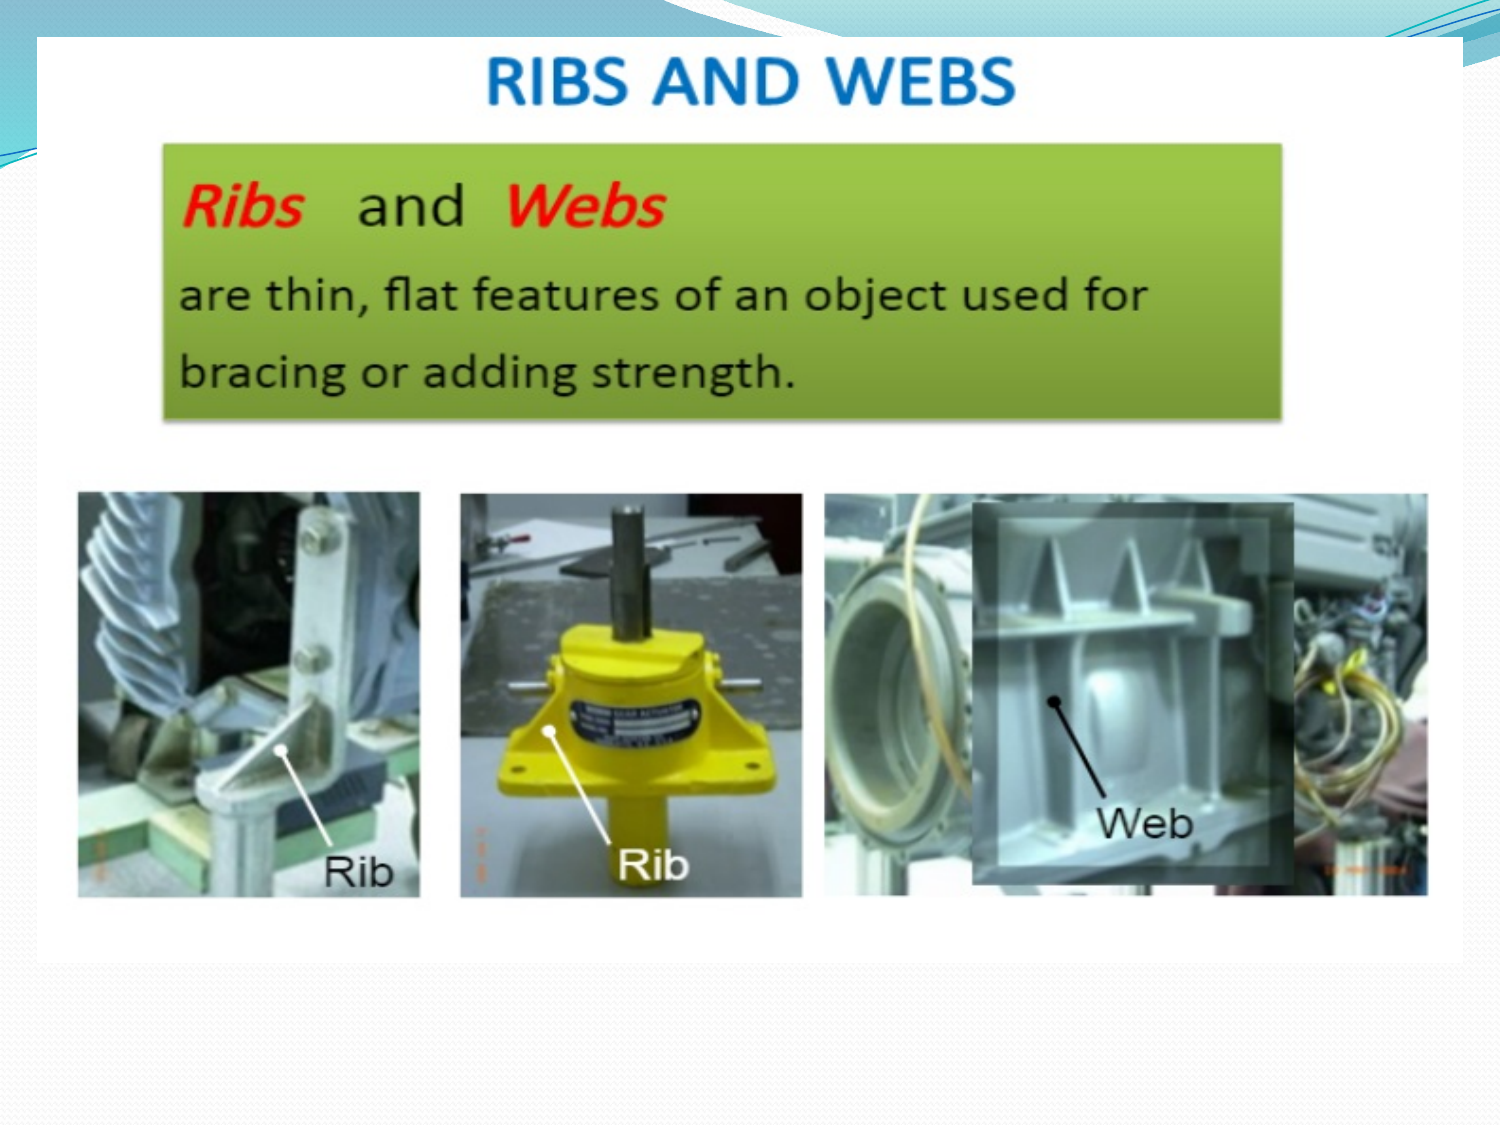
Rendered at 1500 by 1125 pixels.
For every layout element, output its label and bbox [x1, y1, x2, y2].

picture [37, 37, 1463, 963]
